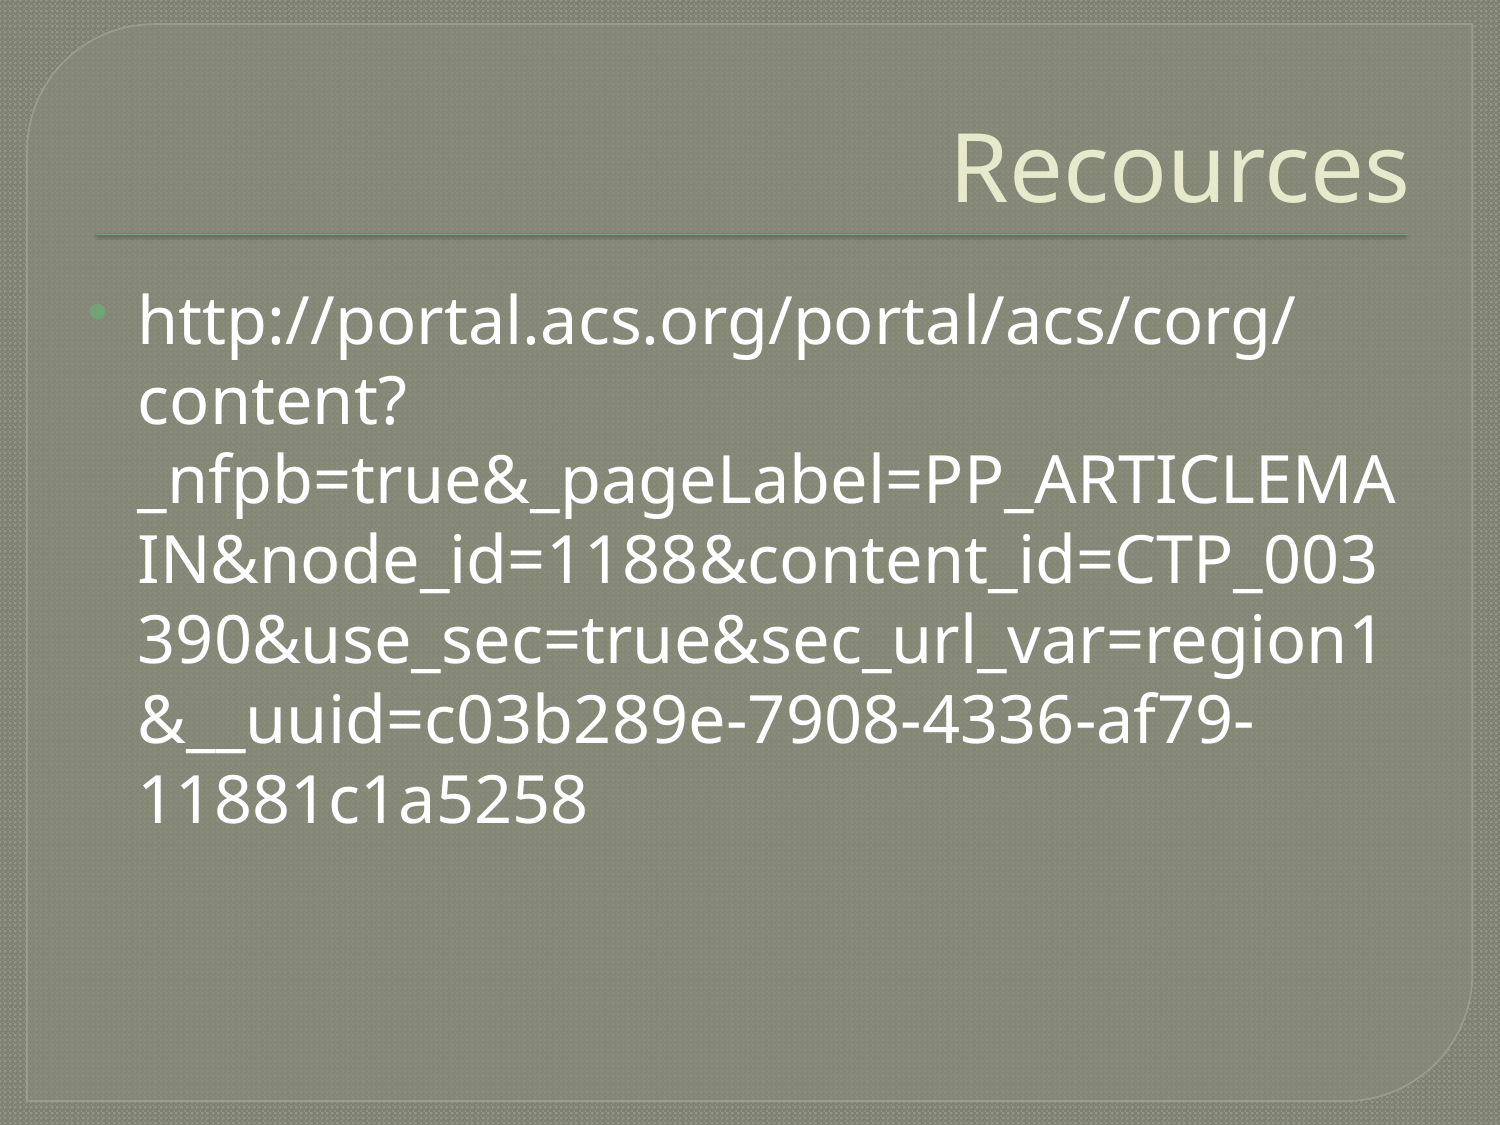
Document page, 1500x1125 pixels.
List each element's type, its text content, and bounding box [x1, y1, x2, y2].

title Recources [75, 41, 1425, 230]
list http://portal.acs.org/portal/acs/corg/content?_nfpb=true&_pageLabel=PP_ARTICLEMAIN&node_id=1188&content_id=CTP_003390&use_sec=true&sec_url_var=region1&__uuid=c03b289e-7908-4336-af79-11881c1a5258 [75, 270, 1425, 1013]
